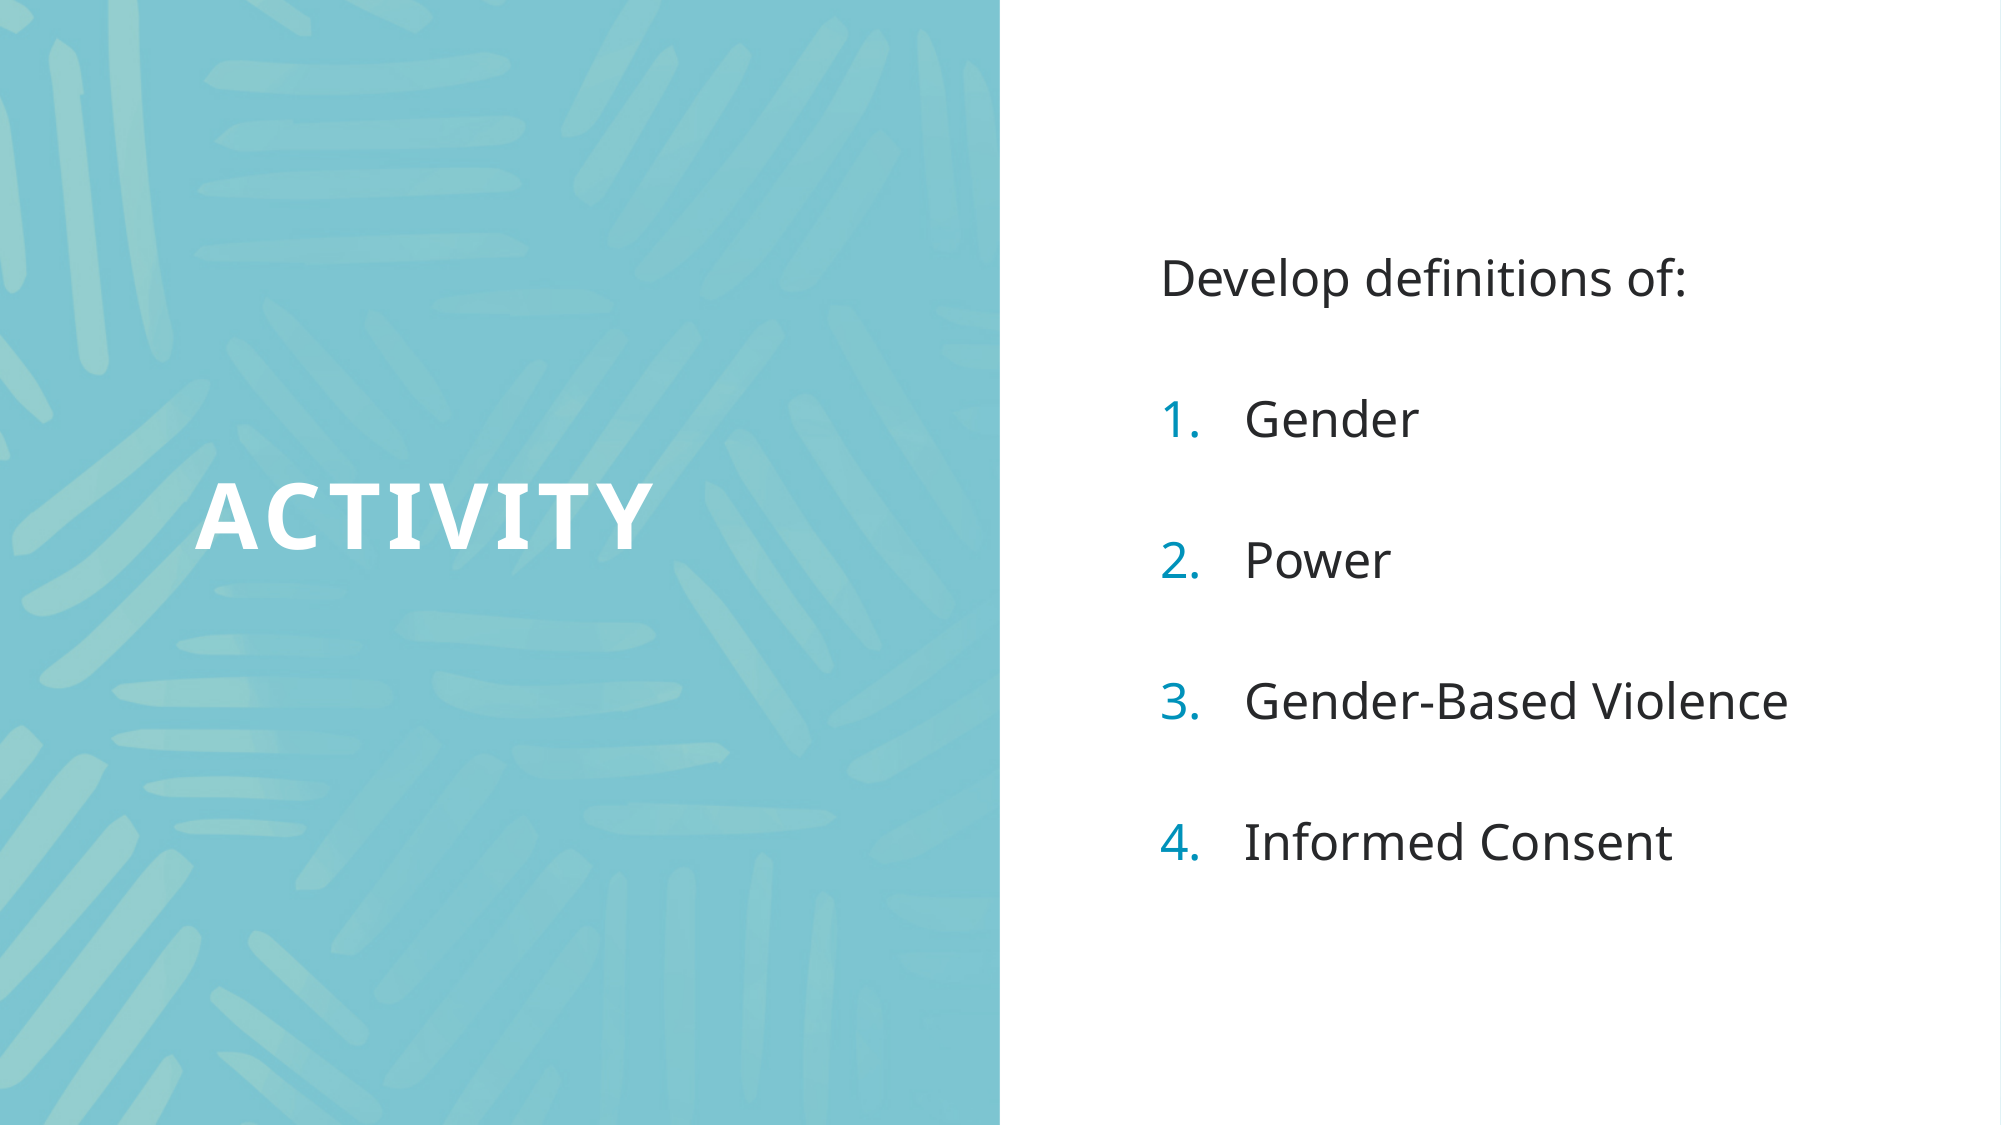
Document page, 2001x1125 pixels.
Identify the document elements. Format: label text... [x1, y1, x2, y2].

title activity [108, 396, 892, 651]
list Develop definitions of: Gender Power Gender-Based Violence Informed Consent [1152, 140, 1888, 971]
picture [0, 0, 2001, 1125]
